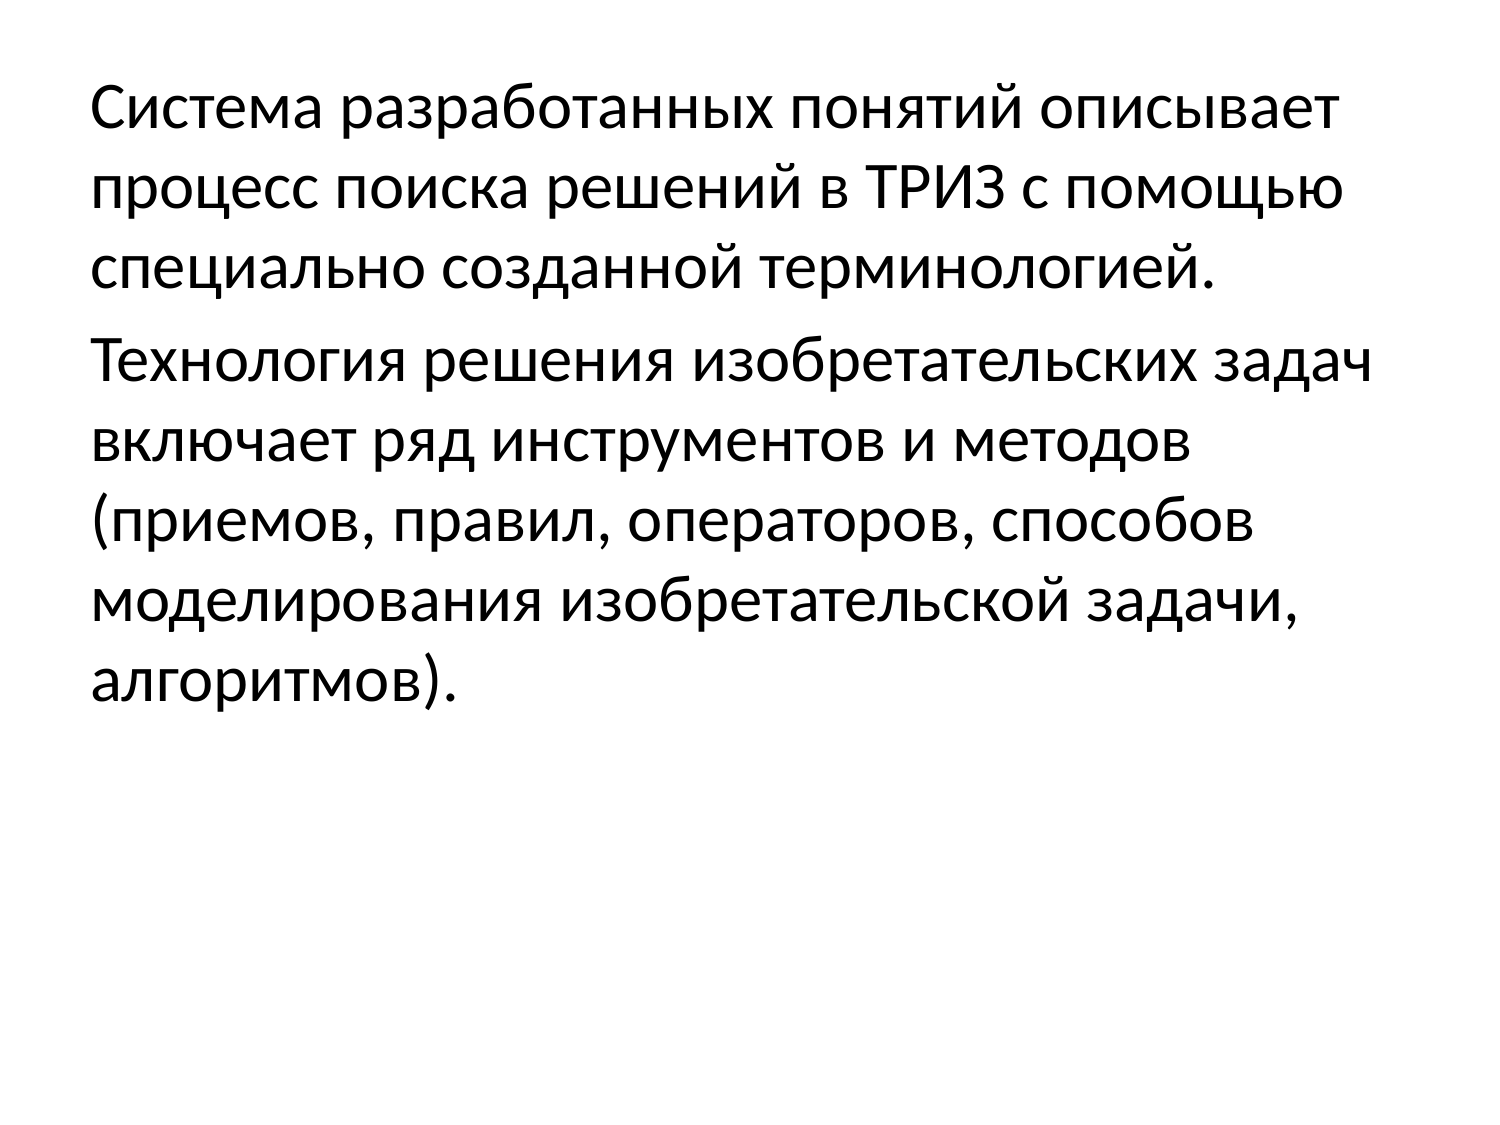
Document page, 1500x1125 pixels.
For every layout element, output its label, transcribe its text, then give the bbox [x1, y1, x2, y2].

list Система разработанных понятий описывает процесс поиска решений в ТРИЗ с помощью специально созданной терминологией. Технология решения изобретательских задач включает ряд инструментов и методов (приемов, правил, операторов, способов моделирования изобретательской задачи, алгоритмов). [75, 54, 1425, 1005]
